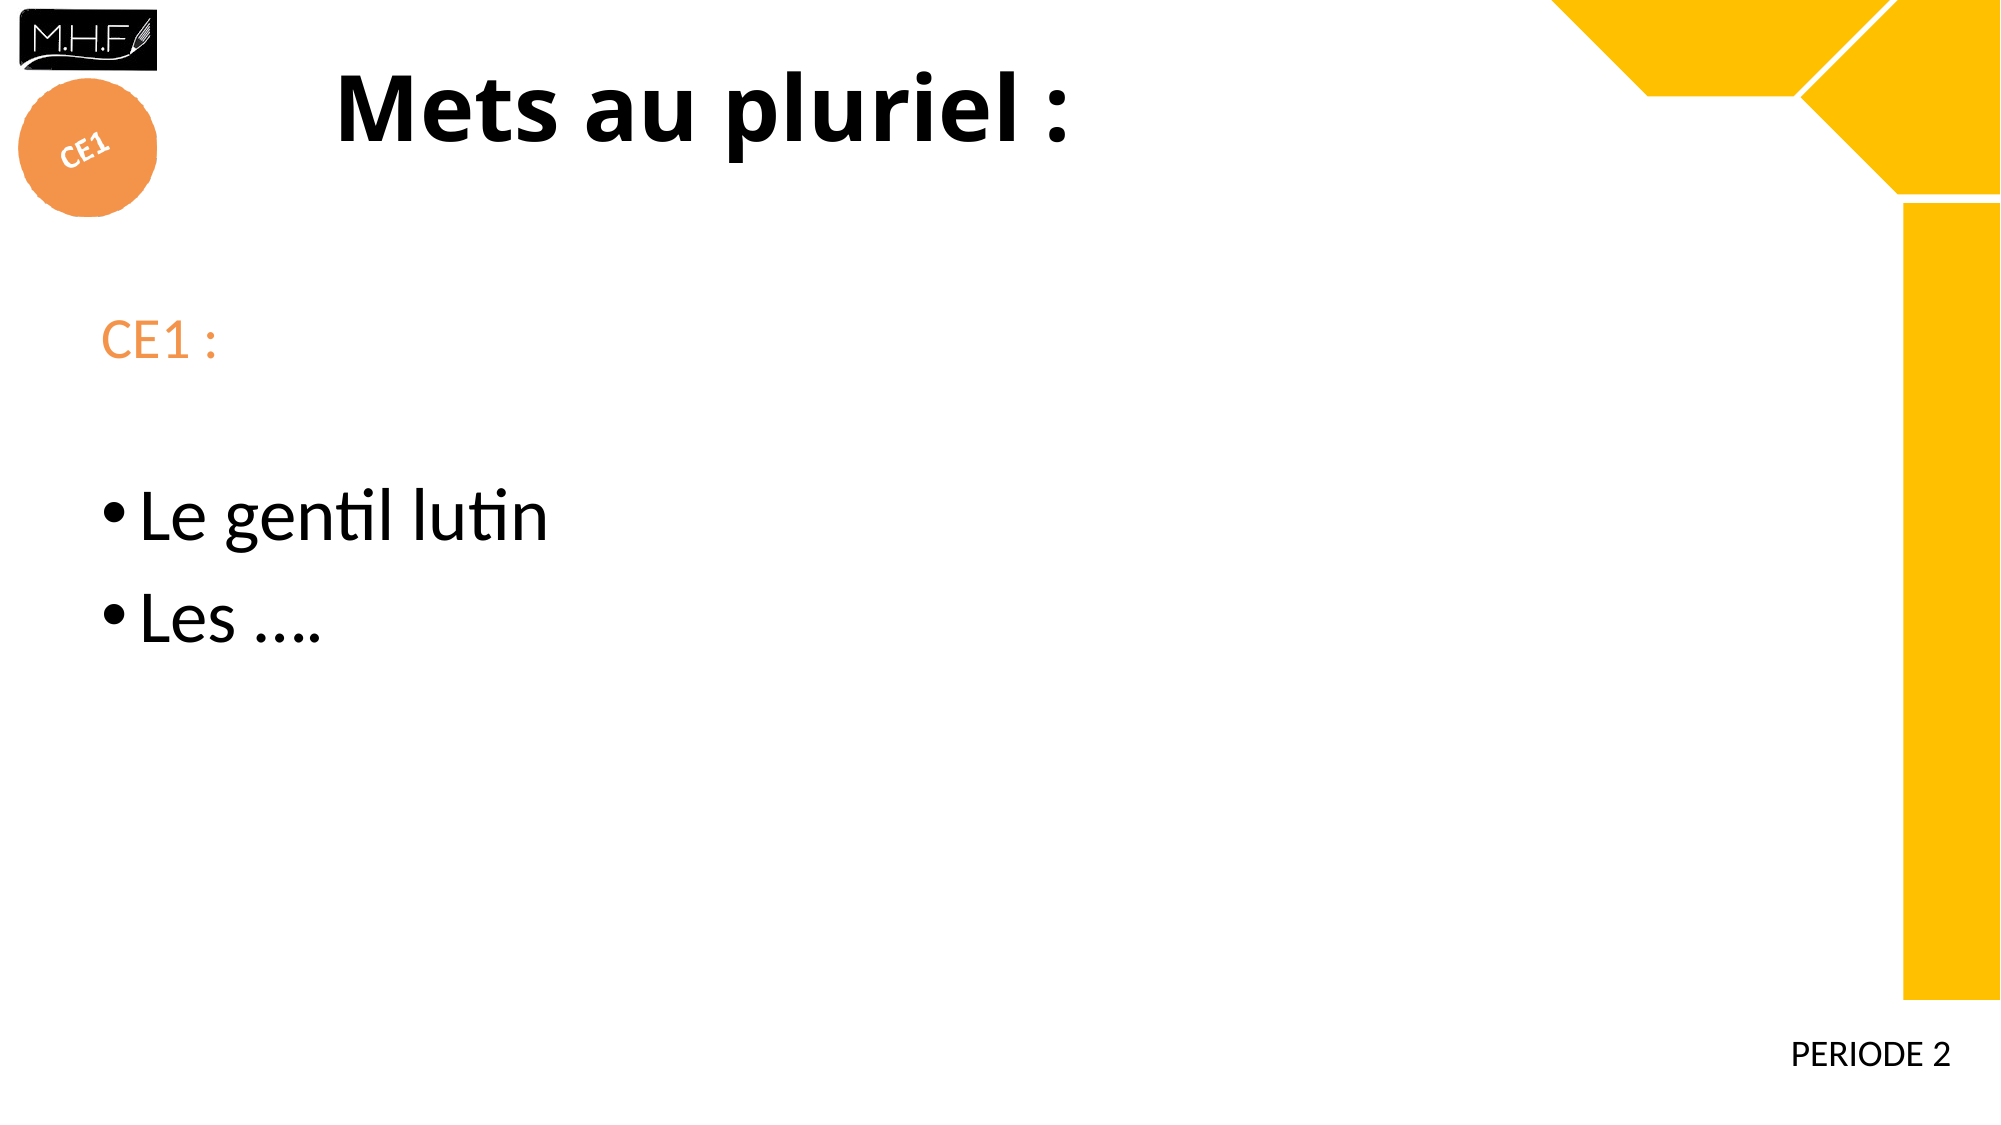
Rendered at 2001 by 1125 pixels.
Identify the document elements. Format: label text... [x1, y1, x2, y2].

text_box [1799, 0, 2000, 196]
picture [18, 78, 157, 218]
text_box PERIODE 2 [1362, 1021, 1967, 1125]
title Mets au pluriel : [318, 3, 1865, 221]
list CE1 : Le gentil lutin Les …. [86, 300, 928, 1015]
text_box [1902, 202, 2000, 1001]
picture [16, 7, 157, 74]
text_box [1549, 0, 1892, 98]
